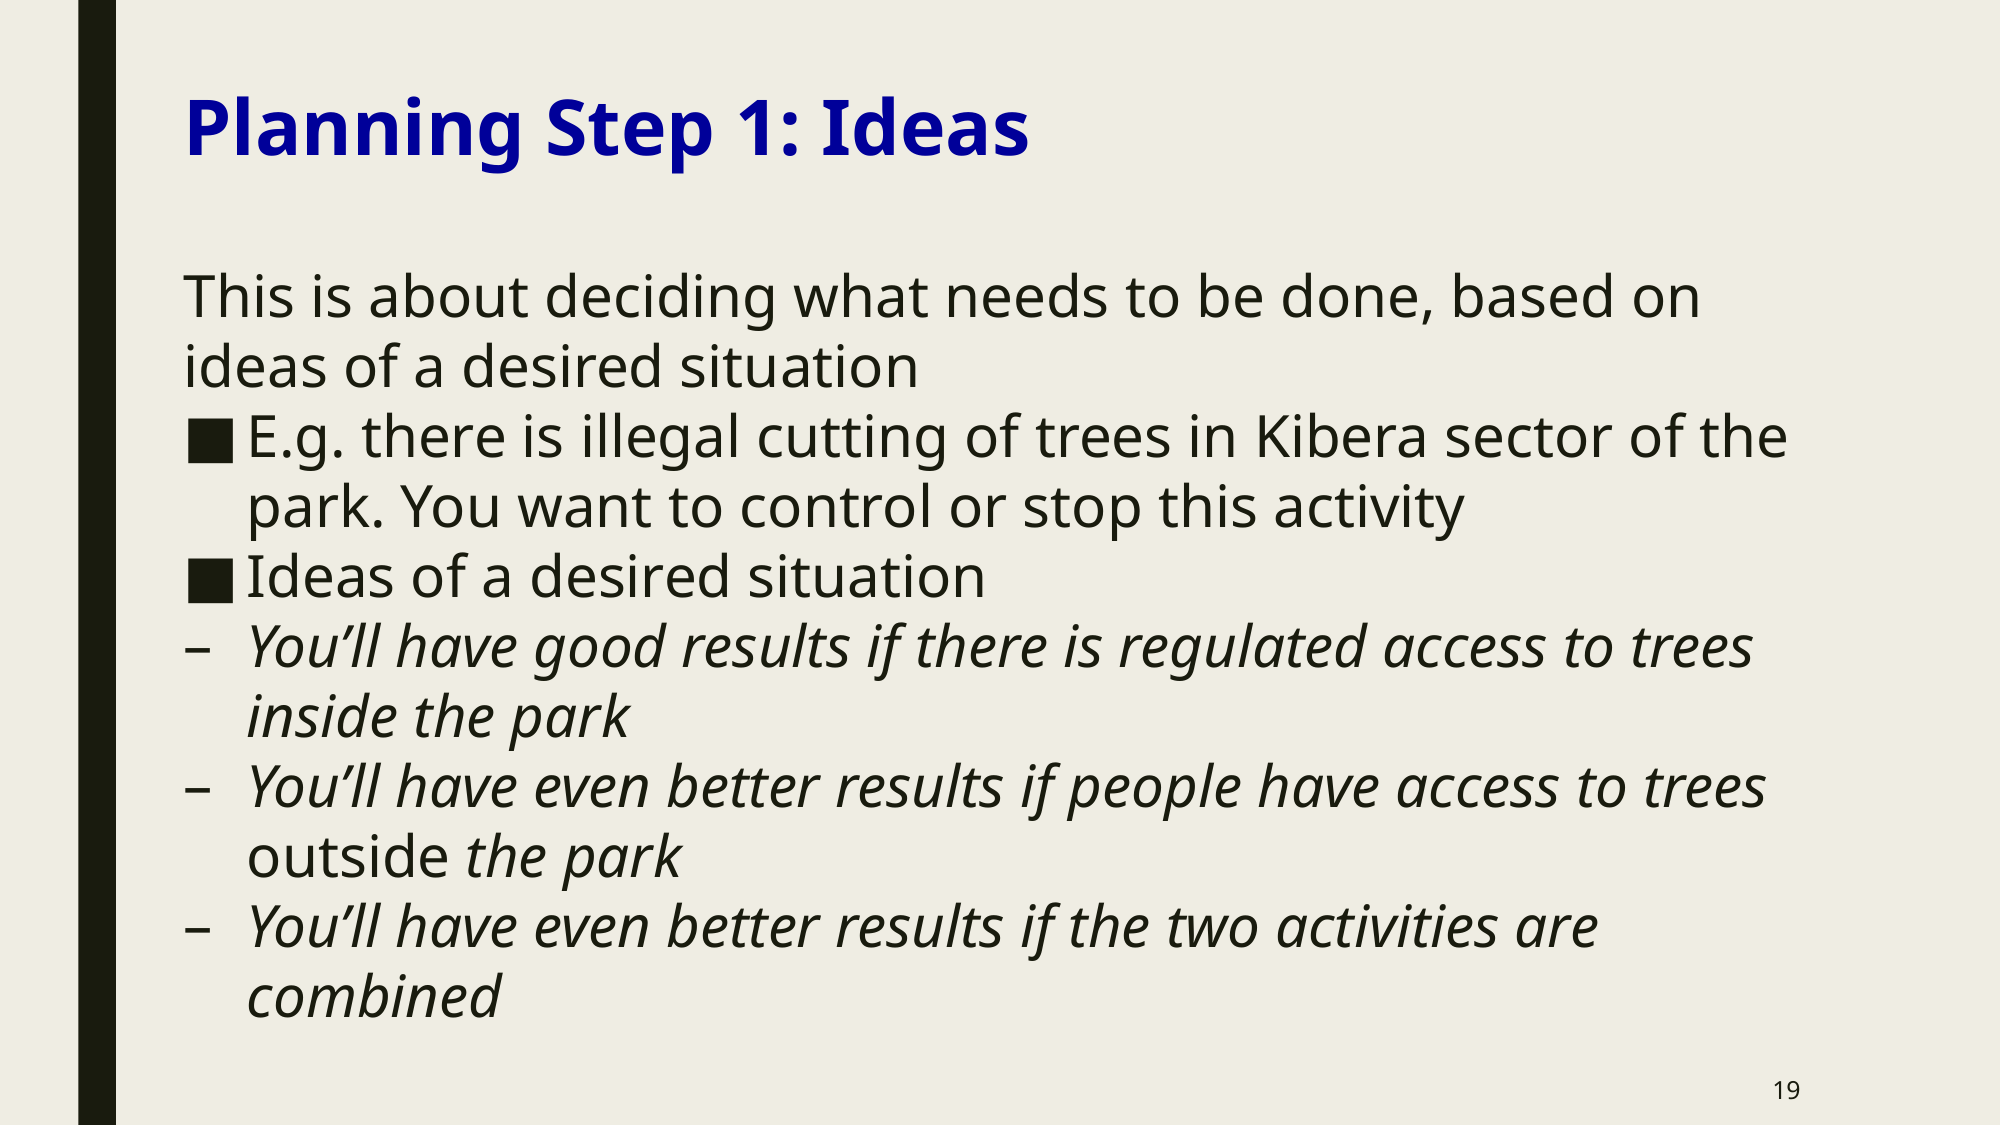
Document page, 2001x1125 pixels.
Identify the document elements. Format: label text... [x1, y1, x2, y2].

slide_number 19 [1553, 1078, 1816, 1125]
text_box This is about deciding what needs to be done, based on ideas of a desired situation E.g. there is illegal cutting of trees in Kibera sector of the park. You want to control or stop this activity Ideas of a desired situation You’ll have good results if there is regulated access to trees inside the park You’ll have even better results if people have access to trees outside the park You’ll have even better results if the two activities are combined [169, 251, 1816, 1078]
text_box Planning Step 1: Ideas [168, 82, 1843, 252]
